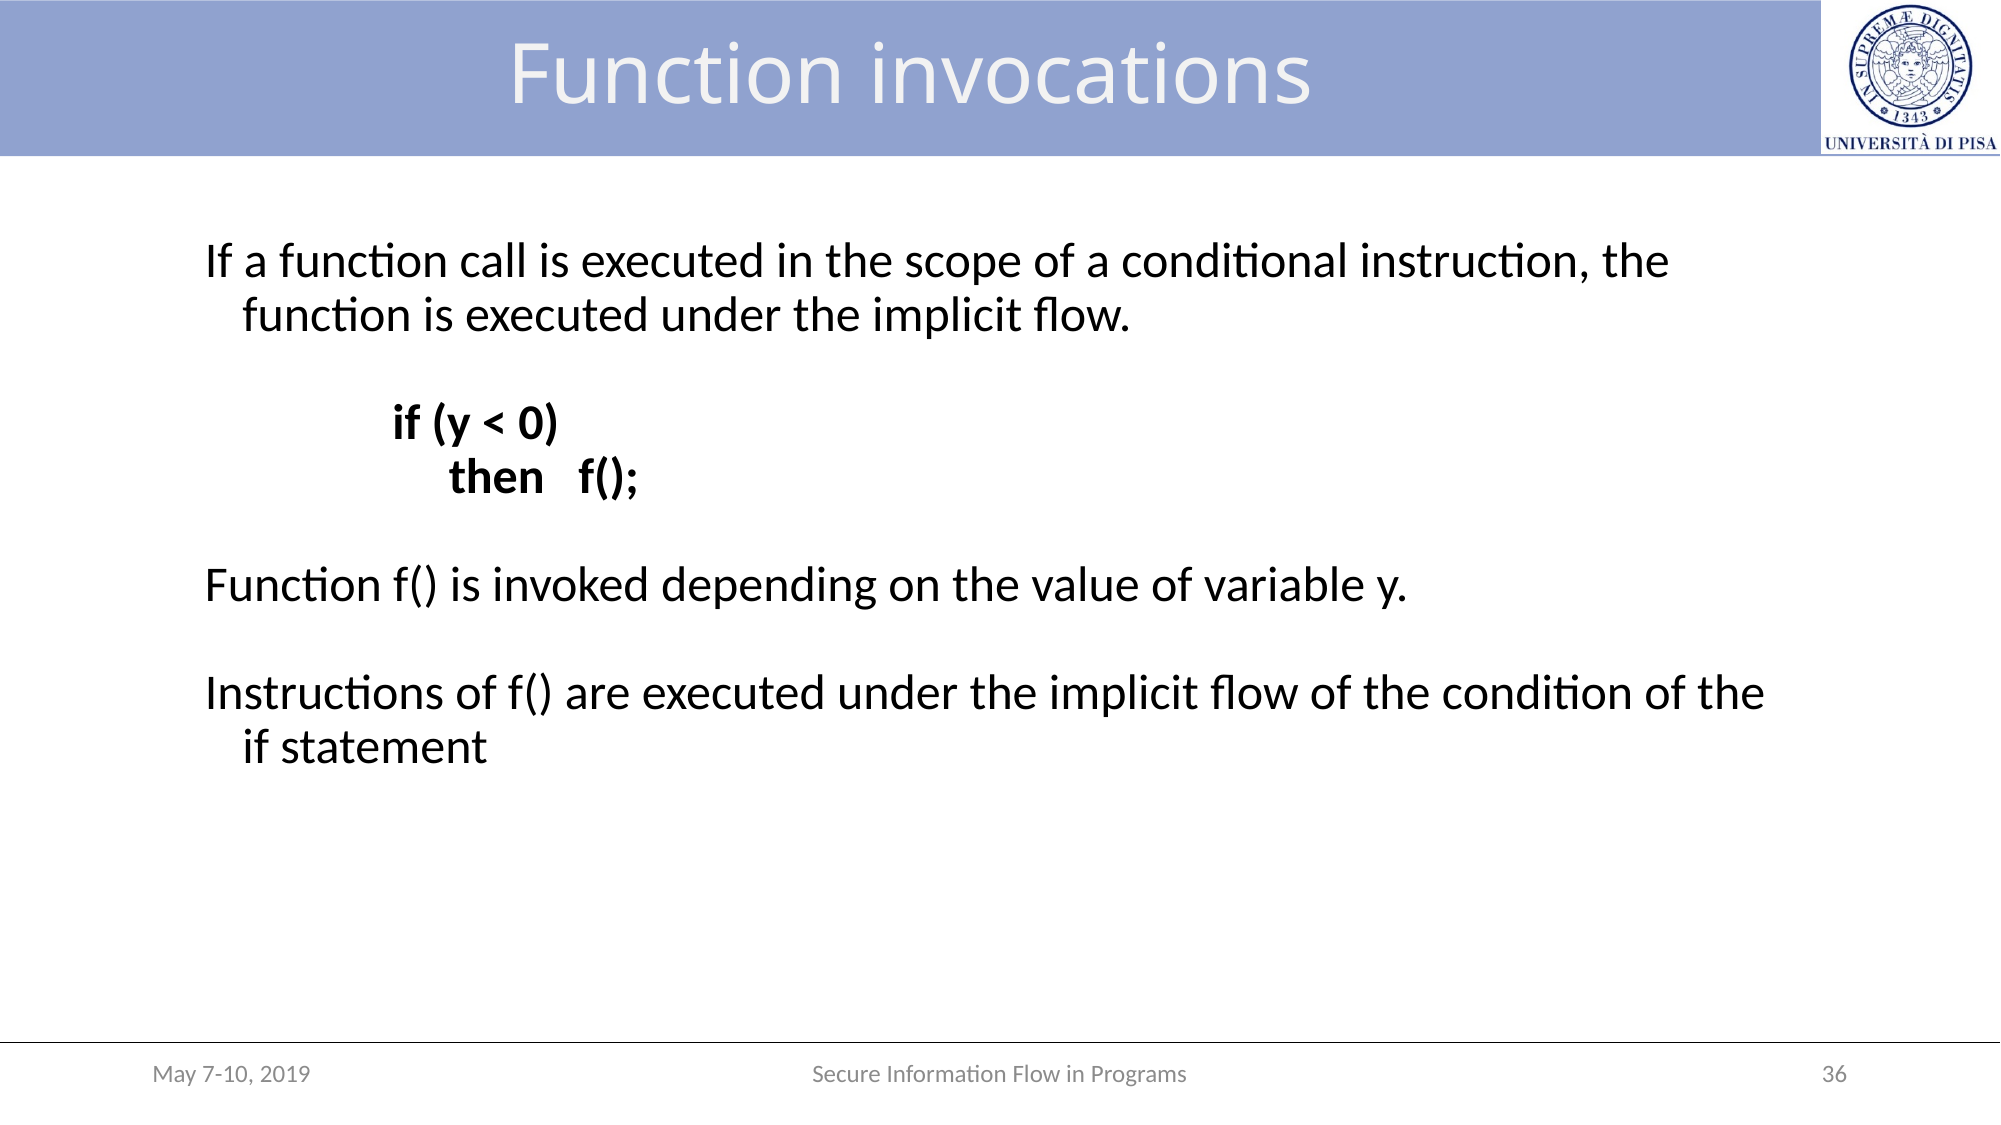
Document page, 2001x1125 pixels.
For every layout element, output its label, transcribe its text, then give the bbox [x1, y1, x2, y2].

picture [1822, 0, 2000, 154]
list If a function call is executed in the scope of a conditional instruction, the function is executed under the implicit flow. if (y < 0) then f(); Function f() is invoked depending on the value of variable y. Instructions of f() are executed under the implicit flow of the condition of the if statement [189, 227, 1792, 890]
footer Secure Information Flow in Programs [662, 1042, 1338, 1103]
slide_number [137, 1042, 588, 1103]
title Function invocations [0, 0, 1822, 154]
slide_number 36 [1412, 1042, 1863, 1103]
